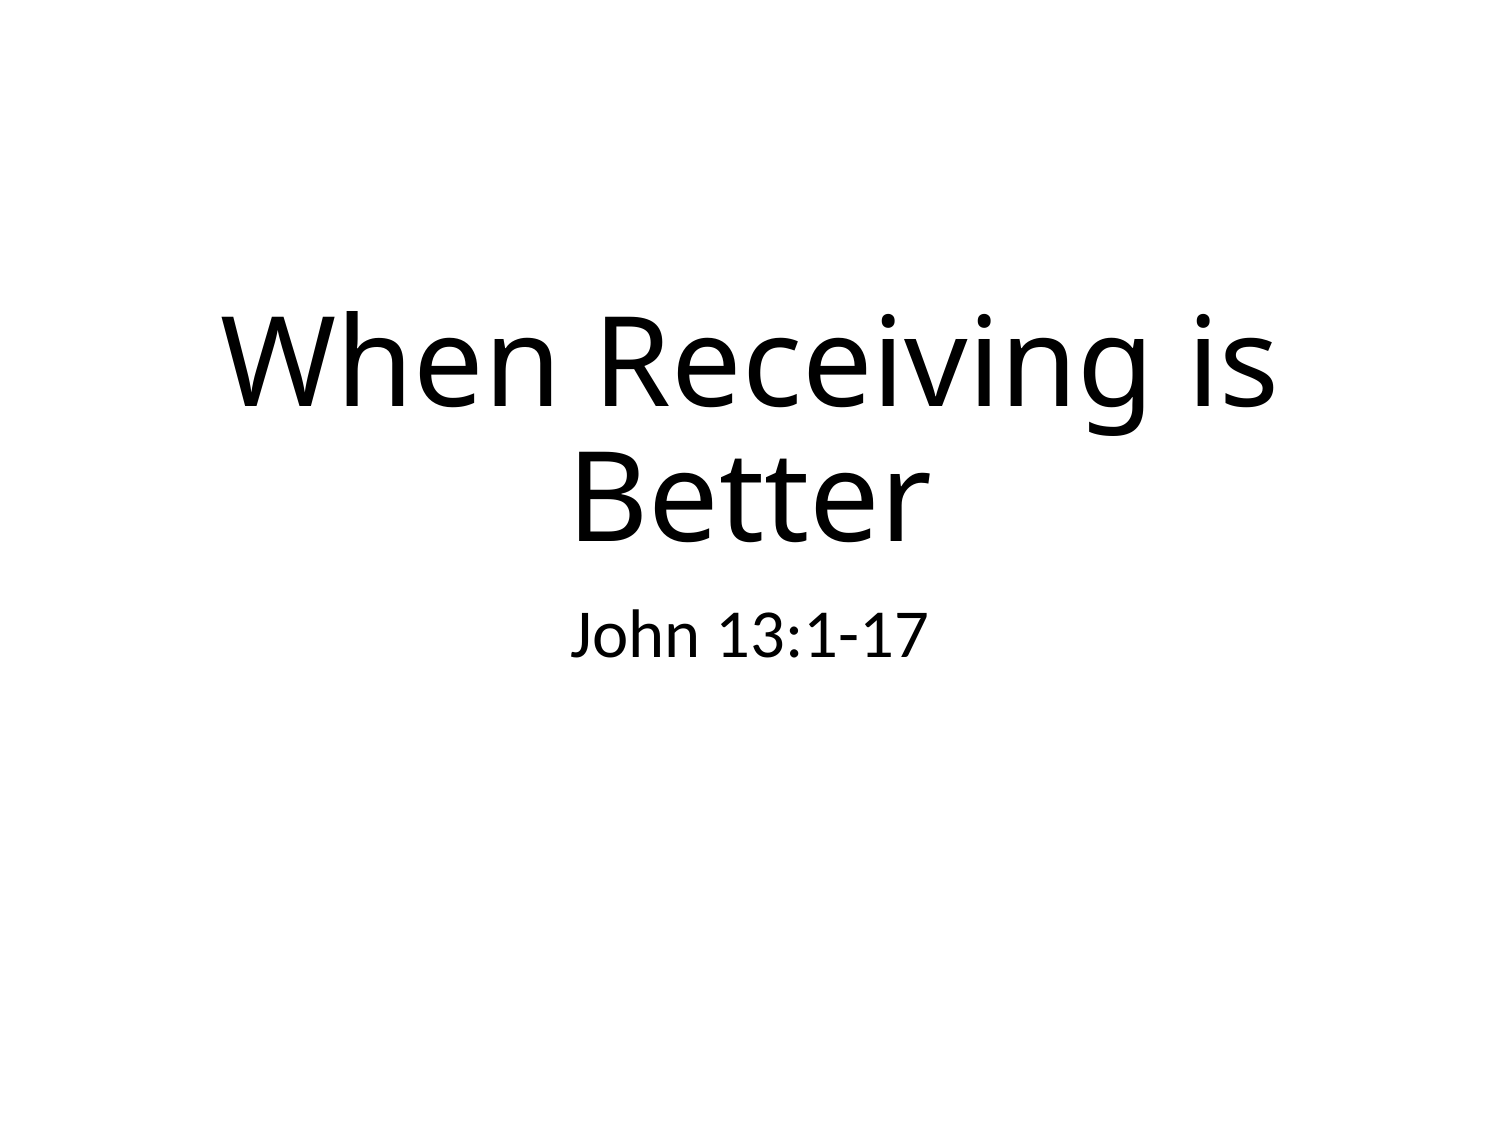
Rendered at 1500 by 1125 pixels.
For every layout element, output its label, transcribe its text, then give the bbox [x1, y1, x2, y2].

subtitle John 13:1-17 [187, 590, 1313, 863]
title When Receiving is Better [112, 184, 1388, 576]
